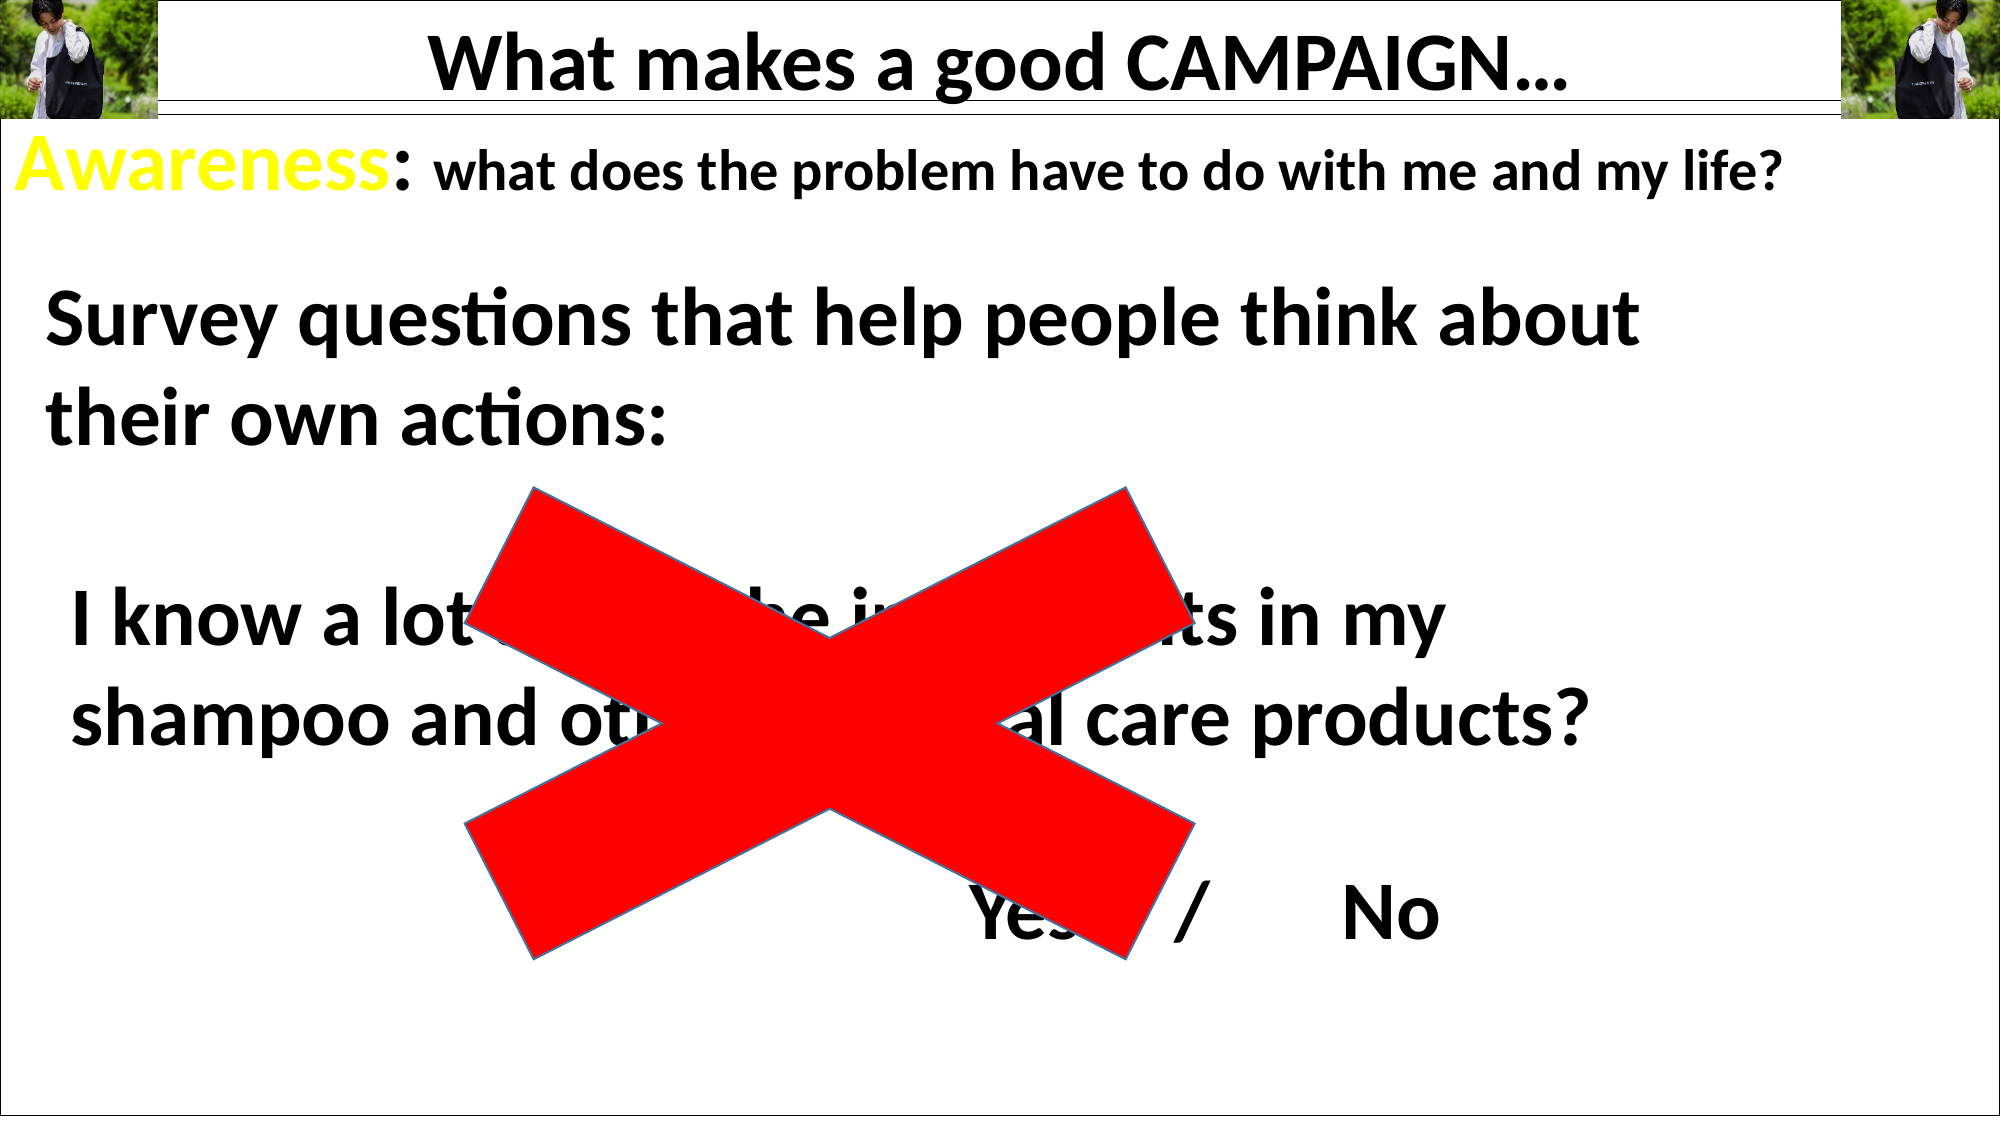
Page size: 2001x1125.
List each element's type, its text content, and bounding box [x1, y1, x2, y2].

picture [0, 0, 158, 119]
text_box Yes / No [954, 848, 1532, 964]
picture [1841, 0, 2000, 119]
text_box I know a lot about the ingredients in my shampoo and other personal care products? [55, 554, 658, 770]
text_box Survey questions that help people think about their own actions: [30, 254, 1727, 470]
text_box I know a lot about the ingredients in my shampoo and other personal care products? [669, 554, 990, 636]
text_box I know a lot about the ingredients in my shampoo and other personal care products? [1002, 554, 1752, 770]
text_box What makes a good CAMPAIGN… [158, 0, 1841, 100]
text_box Awareness: what does the problem have to do with me and my life? [0, 100, 2000, 1116]
text_box [463, 486, 1197, 961]
